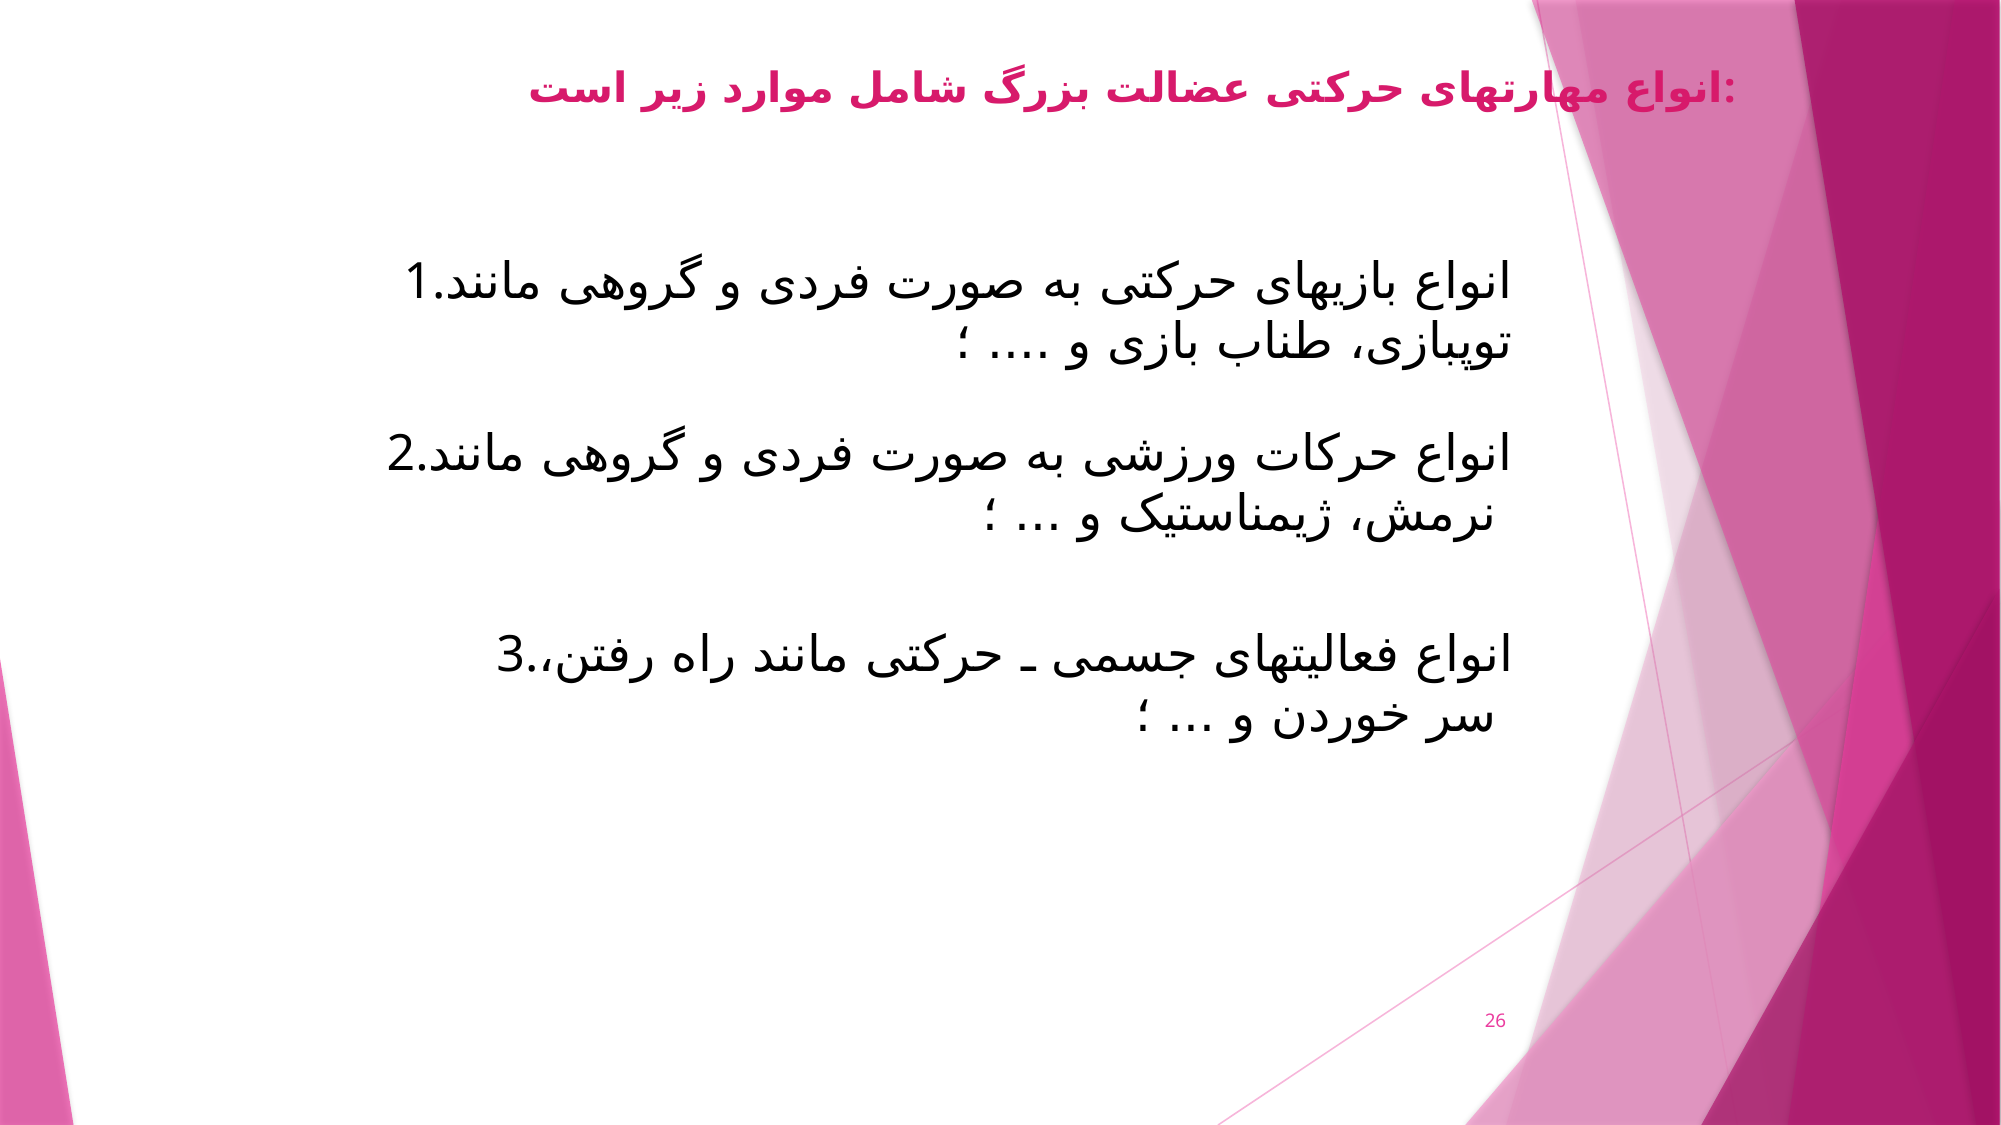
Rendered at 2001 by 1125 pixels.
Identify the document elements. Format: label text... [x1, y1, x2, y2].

text_box 3.انواع فعالیتهای جسمی ـ حرکتی مانند راه رفتن، سر خوردن و ... ؛ [453, 614, 1528, 750]
text_box 1.انواع بازیهای حرکتی به صورت فردی و گروهی مانند توپبازی، طناب بازی و .... ؛ [226, 240, 1528, 376]
text_box انواع مهارتهای حرکتی عضالت بزرگ شامل موارد زیر است: [513, 53, 1762, 118]
text_box 2.انواع حرکات ورزشی به صورت فردی و گروهی مانند نرمش، ژیمناستیک و ... ؛ [259, 413, 1528, 548]
slide_number 26 [1409, 991, 1522, 1051]
